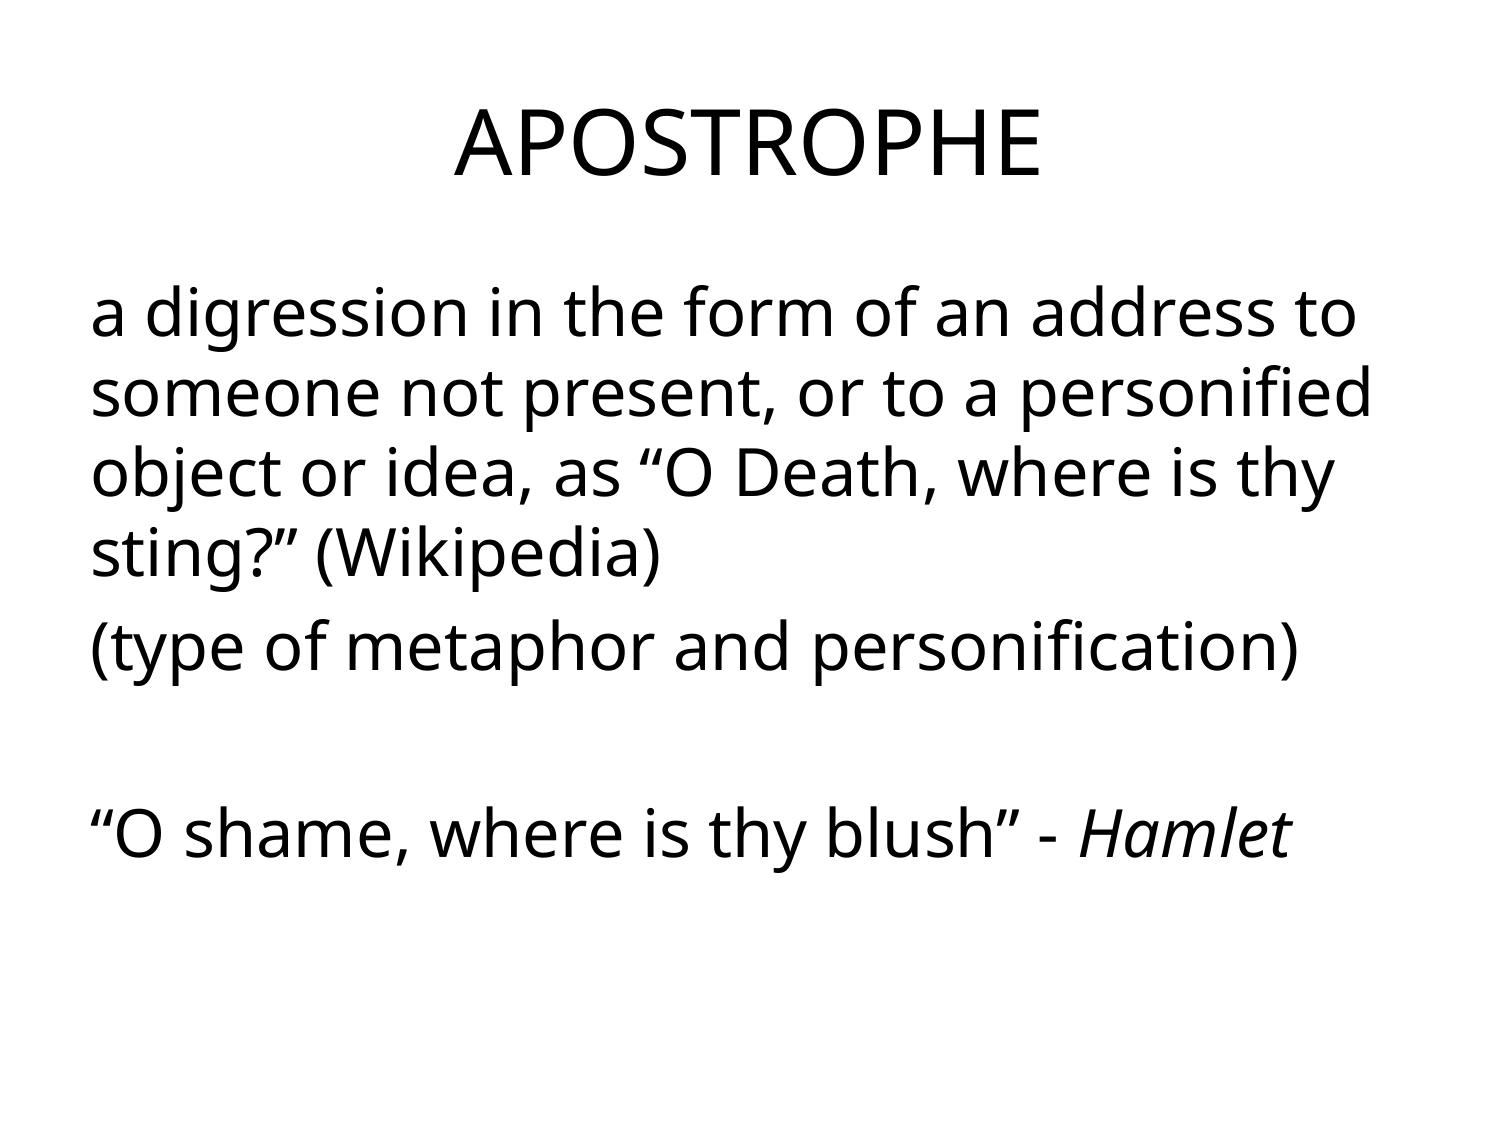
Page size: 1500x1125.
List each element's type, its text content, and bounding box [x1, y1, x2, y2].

list a digression in the form of an address to someone not present, or to a personified object or idea, as “O Death, where is thy sting?” (Wikipedia) (type of metaphor and personification) “O shame, where is thy blush” - Hamlet [75, 262, 1425, 1100]
title APOSTROPHE [75, 45, 1425, 233]
